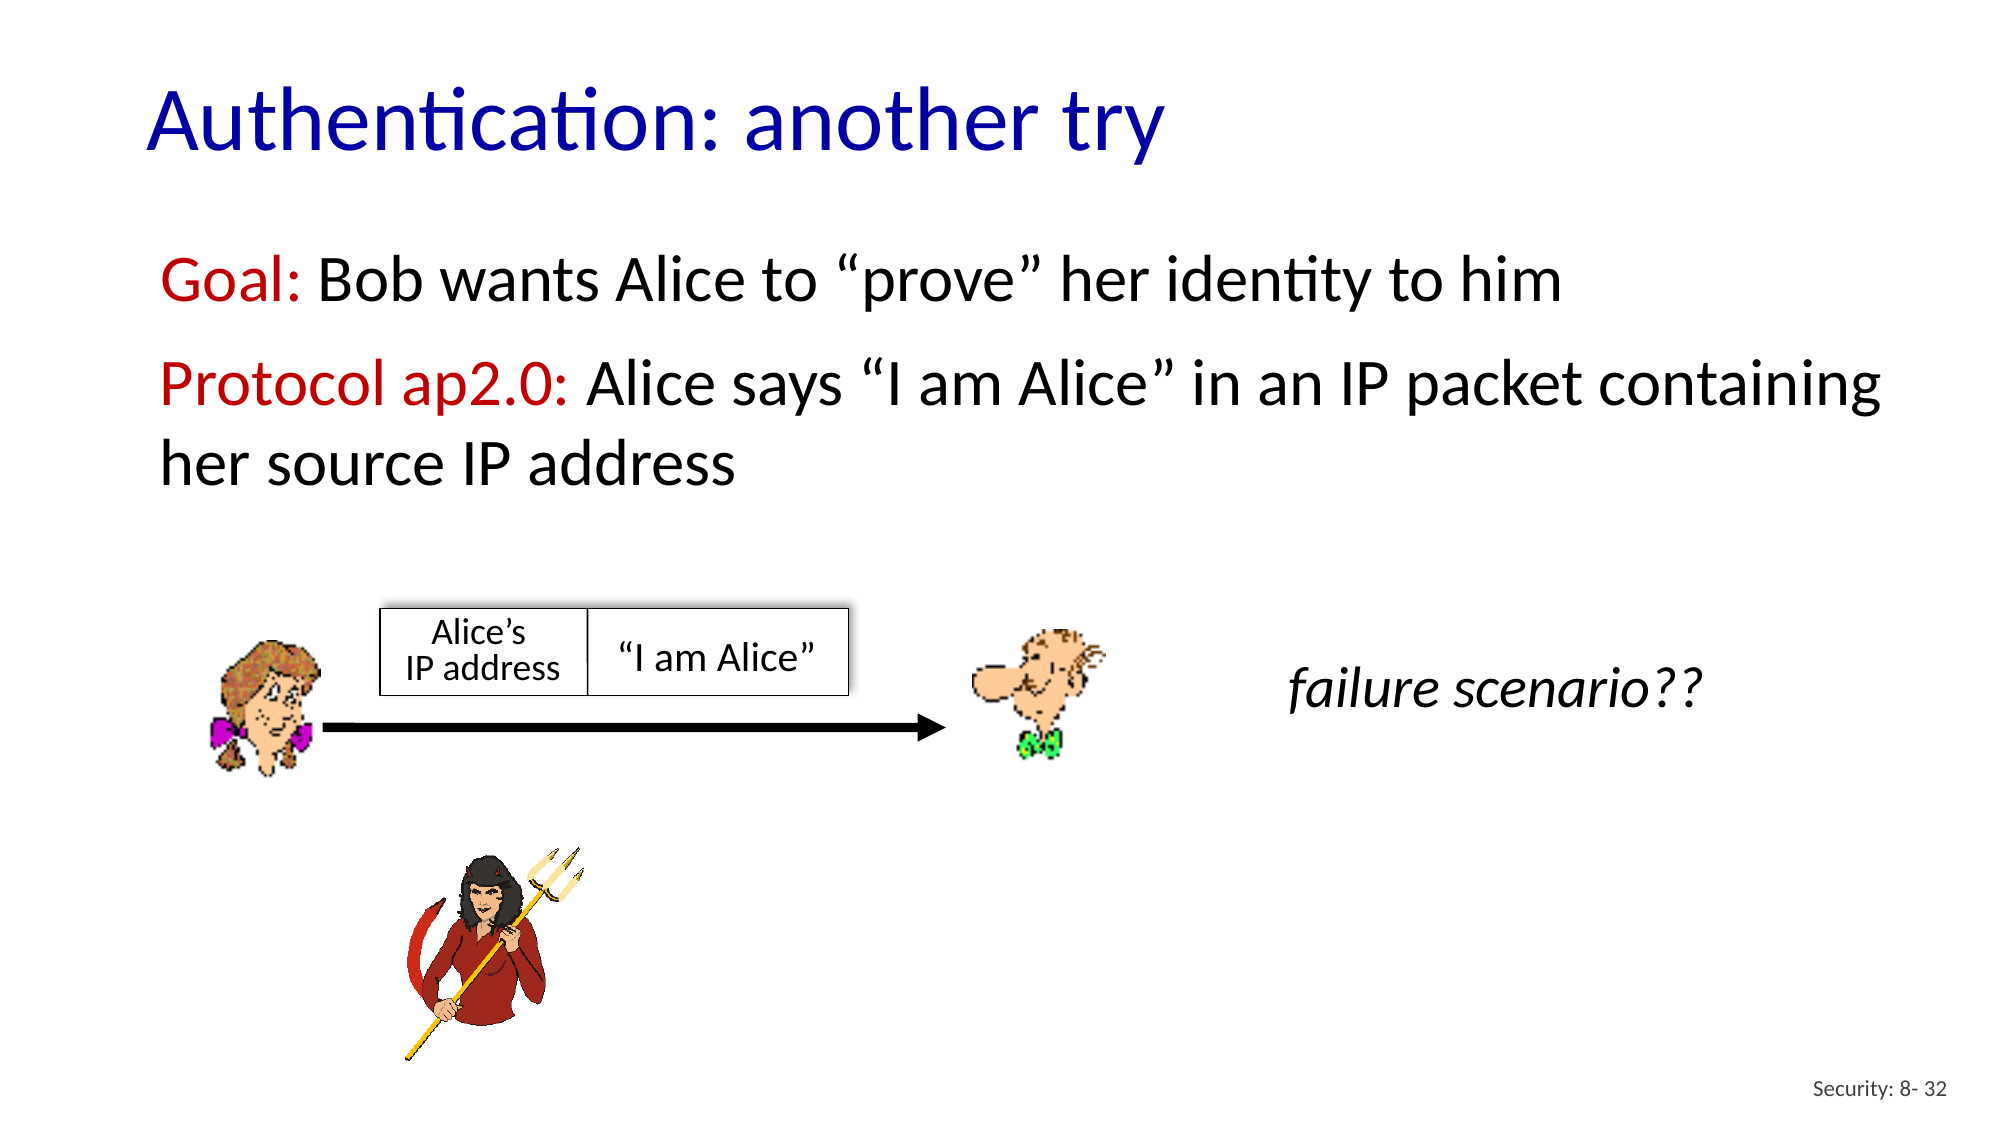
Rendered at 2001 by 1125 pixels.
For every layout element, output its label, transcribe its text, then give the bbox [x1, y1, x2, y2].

text_box Goal: Bob wants Alice to “prove” her identity to him [124, 236, 1713, 395]
picture [206, 640, 321, 783]
title Authentication: another try [131, 47, 1856, 195]
slide_number Security: 8- 32 [1512, 1056, 1963, 1117]
text_box Protocol ap2.0: Alice says “I am Alice” in an IP packet containing her source IP address [145, 331, 1937, 507]
text_box failure scenario?? [1273, 641, 1720, 727]
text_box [380, 608, 849, 698]
picture [405, 847, 584, 1061]
text_box [322, 721, 946, 734]
picture [972, 629, 1106, 766]
